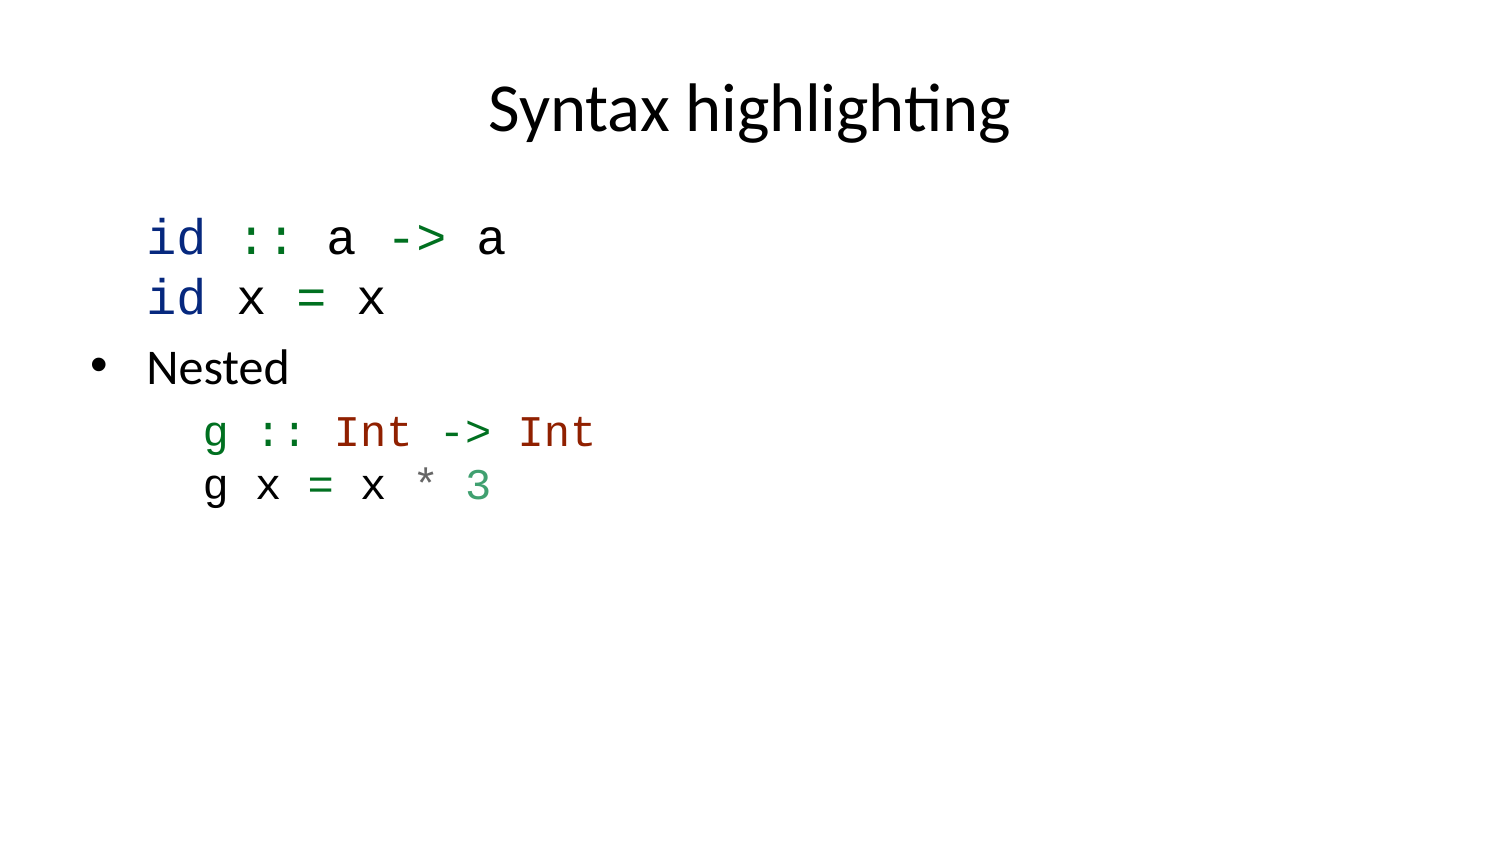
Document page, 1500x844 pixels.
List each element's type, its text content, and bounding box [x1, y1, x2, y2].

list id :: a -> a id x = x Nested g :: Int -> Int g x = x * 3 [75, 196, 1425, 754]
title Syntax highlighting [75, 33, 1425, 175]
